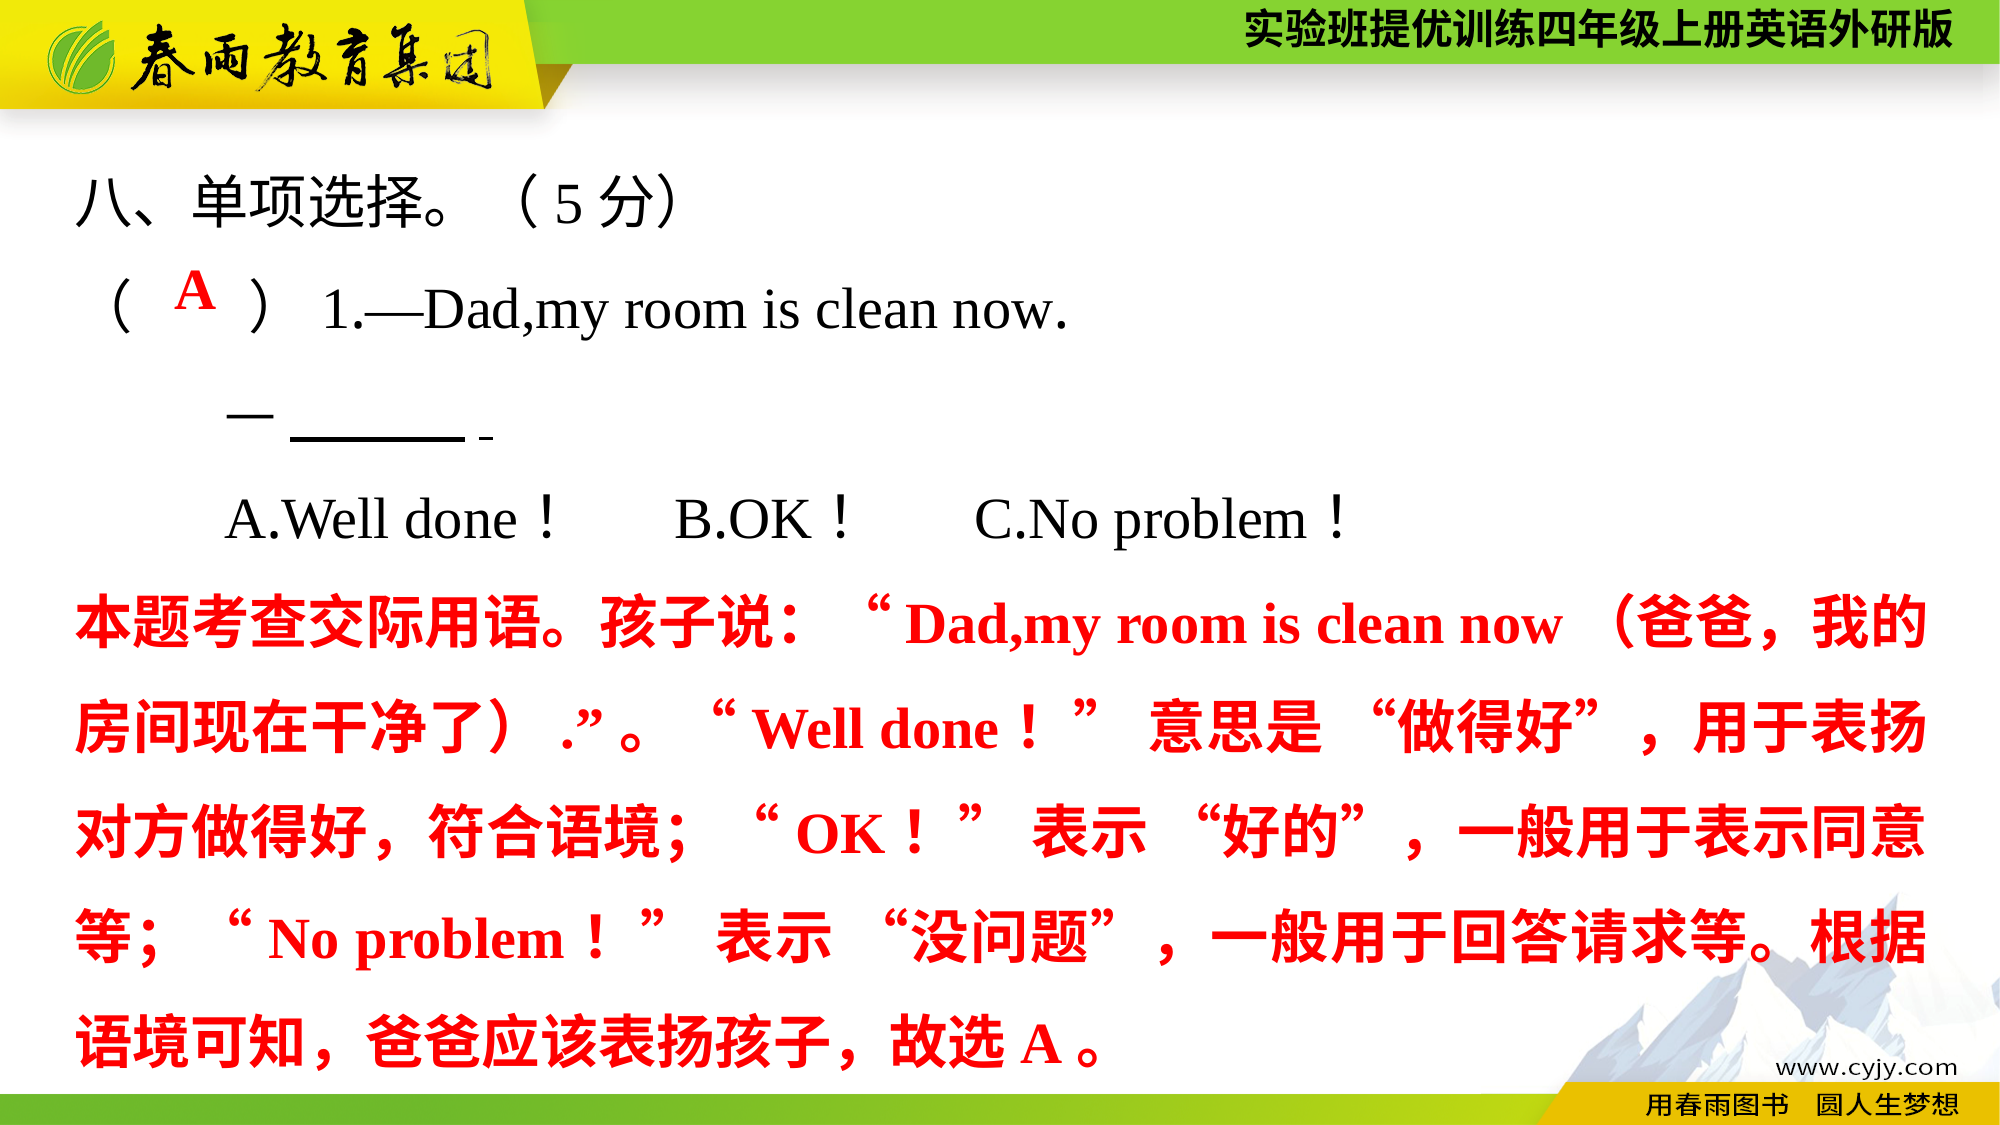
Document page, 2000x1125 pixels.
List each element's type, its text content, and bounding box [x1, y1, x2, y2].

list 八、单项选择。（5分） （ ）1.—Dad,my room is clean now. — . A.Well done！ B.OK！ C.No problem！ [59, 122, 1944, 542]
picture [0, 0, 2000, 1125]
text_box A [159, 243, 232, 329]
text_box 本题考查交际用语。孩子说：“Dad,my room is clean now（爸爸，我的房间现在干净了）.”。“Well done！” 意思是 “做得好”，用于表扬对方做得好，符合语境；“OK！” 表示 “好的”，一般用于表示同意等；“No problem！” 表示 “没问题”，一般用于回答请求等。根据语境可知，爸爸应该表扬孩子，故选A。 [59, 542, 1944, 1083]
